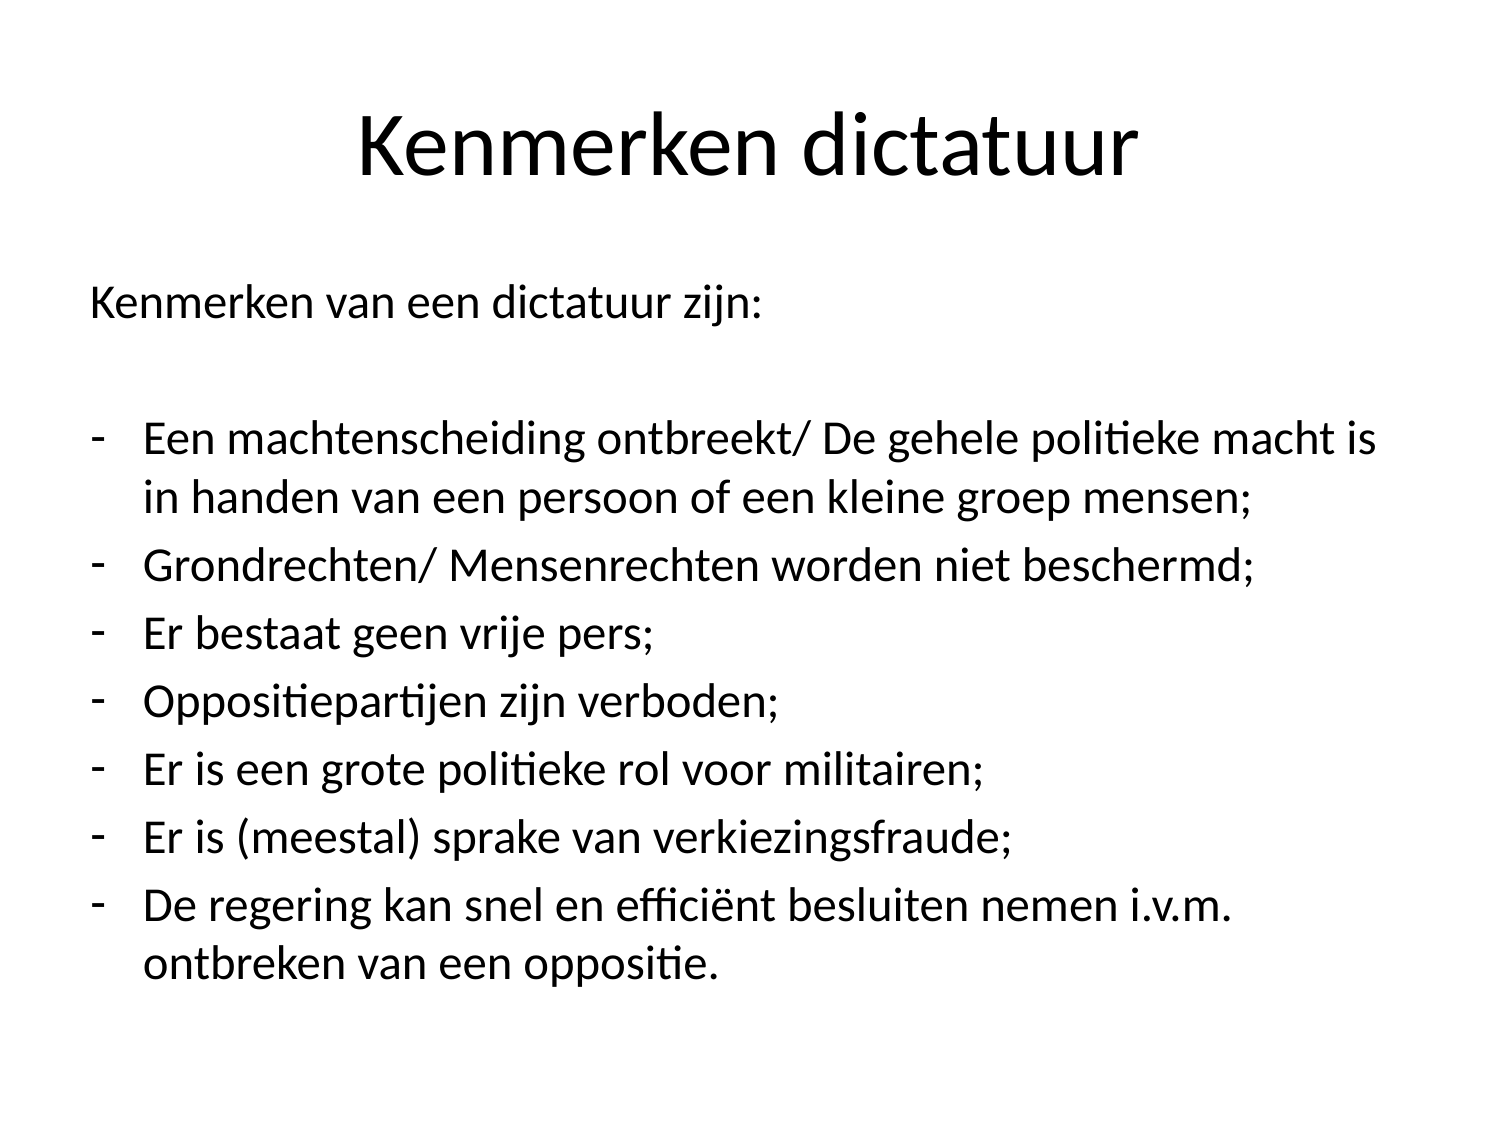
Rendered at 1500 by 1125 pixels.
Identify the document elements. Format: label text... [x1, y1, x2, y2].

list Kenmerken van een dictatuur zijn: Een machtenscheiding ontbreekt/ De gehele politieke macht is in handen van een persoon of een kleine groep mensen; Grondrechten/ Mensenrechten worden niet beschermd; Er bestaat geen vrije pers; Oppositiepartijen zijn verboden; Er is een grote politieke rol voor militairen; Er is (meestal) sprake van verkiezingsfraude; De regering kan snel en efficiënt besluiten nemen i.v.m. ontbreken van een oppositie. [75, 262, 1425, 1005]
title Kenmerken dictatuur [75, 45, 1425, 233]
